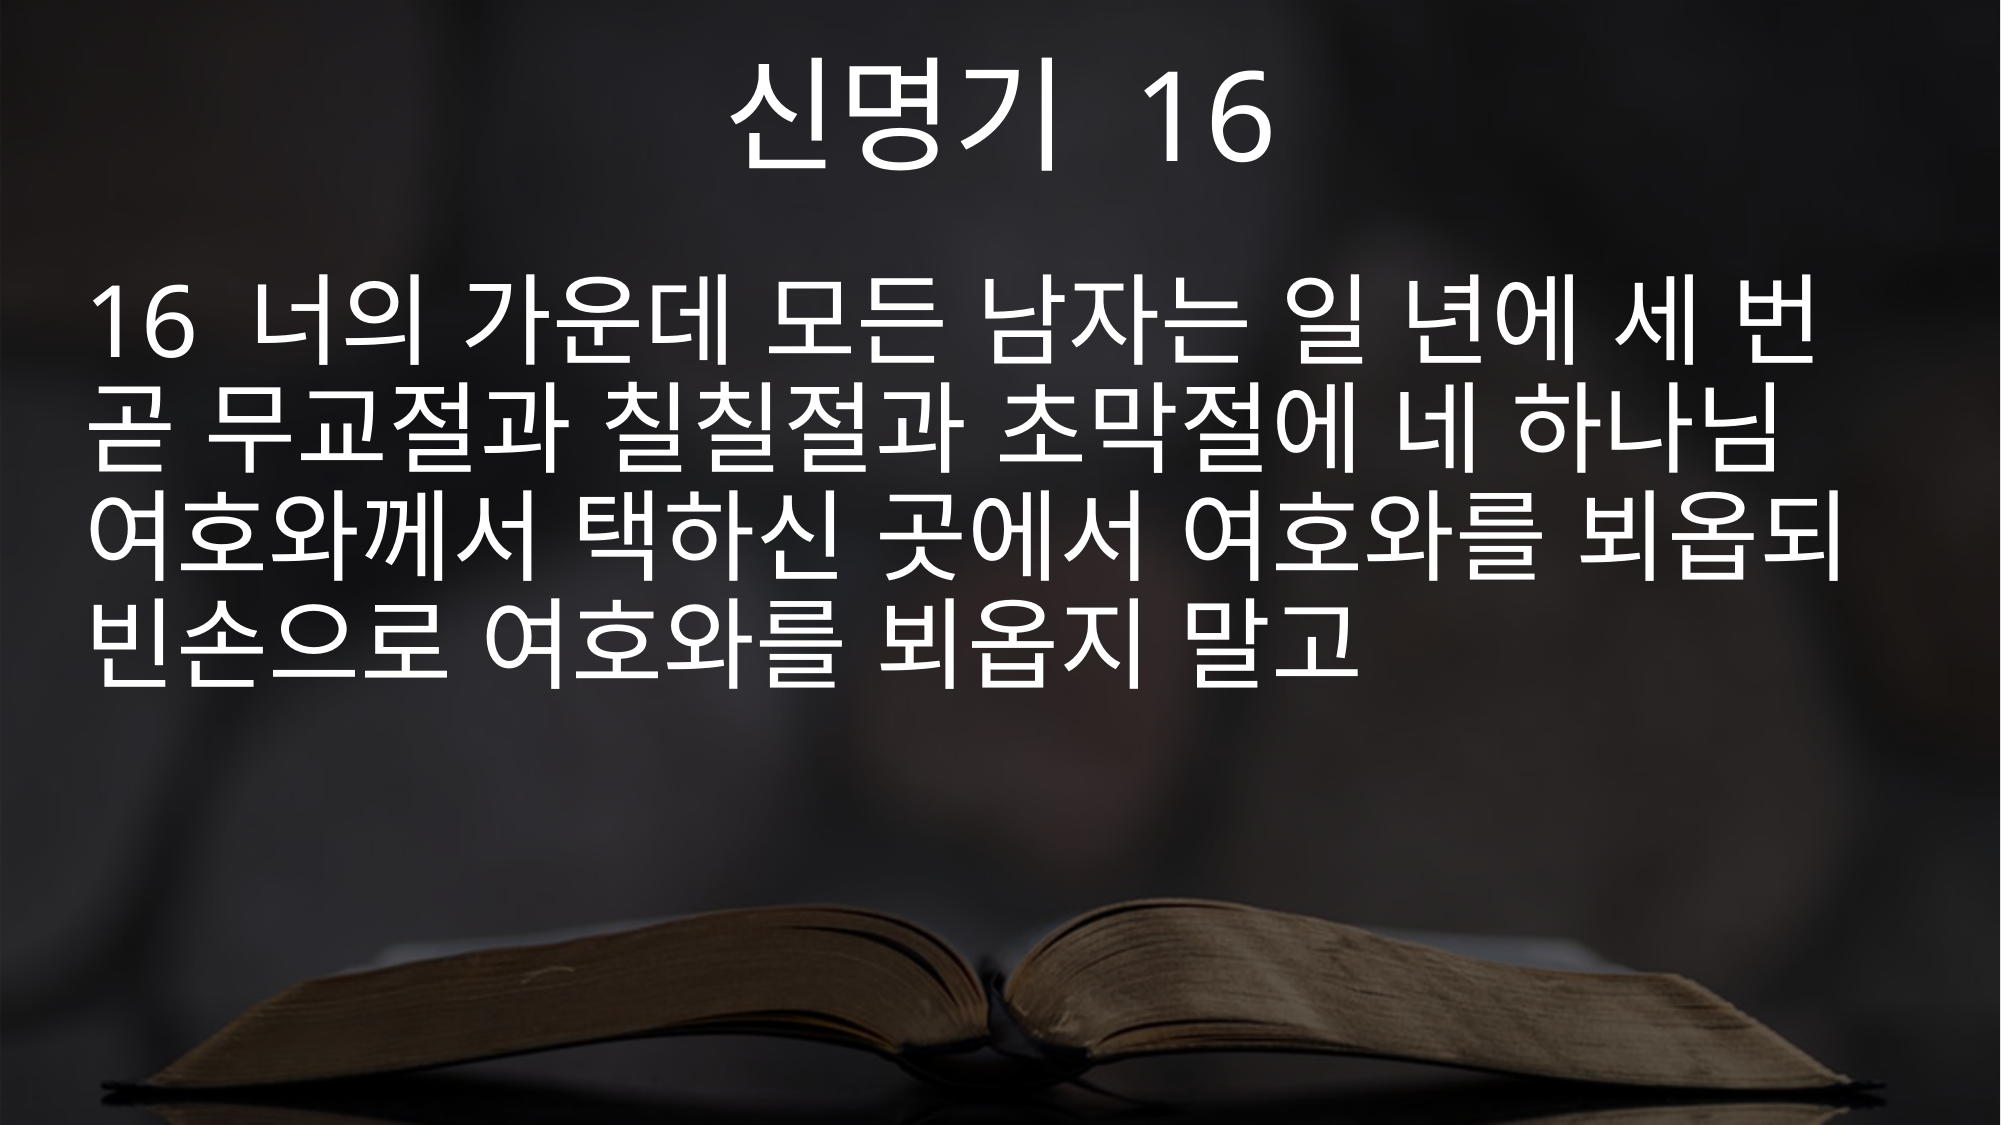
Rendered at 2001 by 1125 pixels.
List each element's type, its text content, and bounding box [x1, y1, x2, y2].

picture [0, 0, 2001, 1125]
footer 신명기 16 [0, 32, 2000, 192]
list 16 너의 가운데 모든 남자는 일 년에 세 번 곧 무교절과 칠칠절과 초막절에 네 하나님 여호와께서 택하신 곳에서 여호와를 뵈옵되 빈손으로 여호와를 뵈옵지 말고 [69, 263, 1953, 423]
